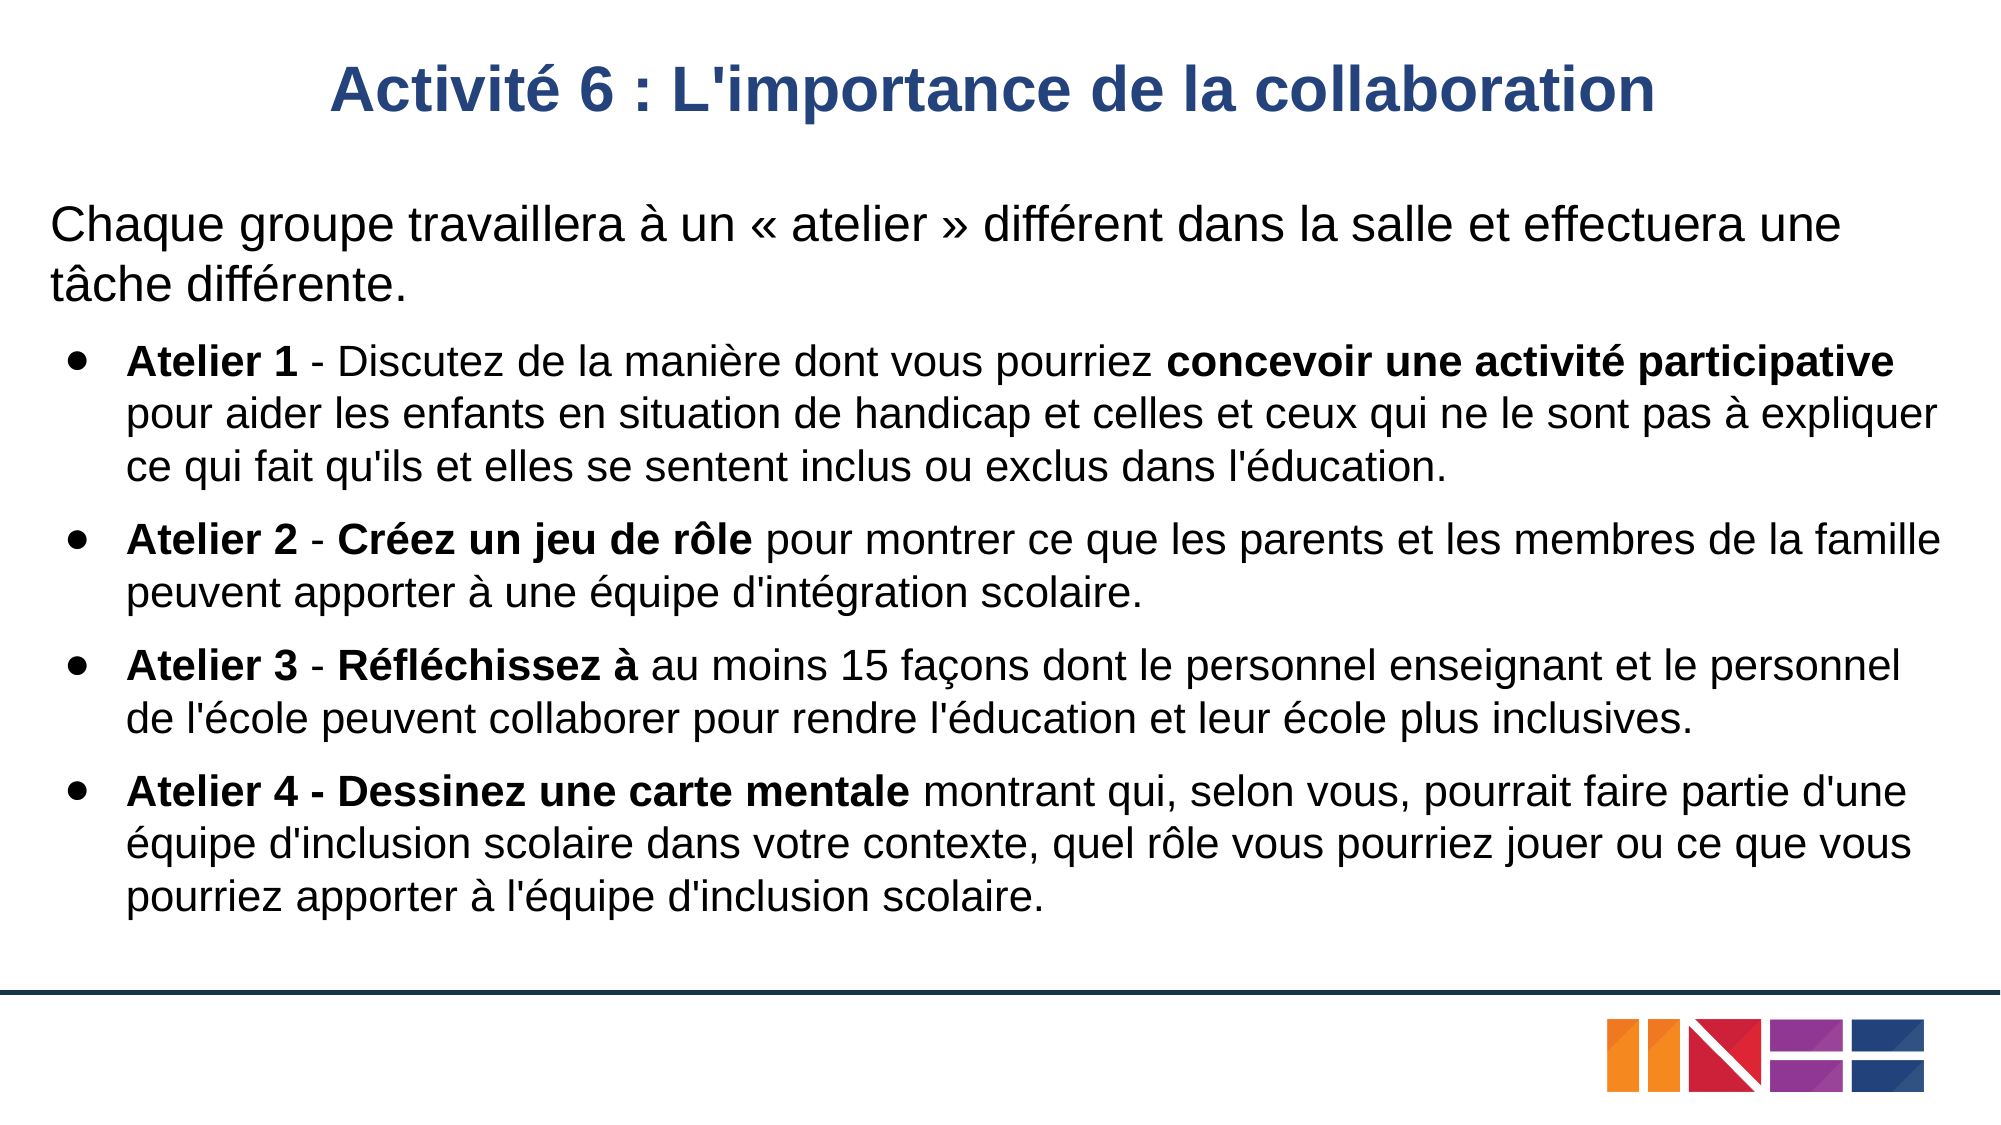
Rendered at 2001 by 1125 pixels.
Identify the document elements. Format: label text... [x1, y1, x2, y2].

list Chaque groupe travaillera à un « atelier » différent dans la salle et effectuera une tâche différente. Atelier 1 - Discutez de la manière dont vous pourriez concevoir une activité participative pour aider les enfants en situation de handicap et celles et ceux qui ne le sont pas à expliquer ce qui fait qu'ils et elles se sentent inclus ou exclus dans l'éducation. Atelier 2 - Créez un jeu de rôle pour montrer ce que les parents et les membres de la famille peuvent apporter à une équipe d'intégration scolaire. Atelier 3 - Réfléchissez à au moins 15 façons dont le personnel enseignant et le personnel de l'école peuvent collaborer pour rendre l'éducation et leur école plus inclusives. Atelier 4 - Dessinez une carte mentale montrant qui, selon vous, pourrait faire partie d'une équipe d'inclusion scolaire dans votre contexte, quel rôle vous pourriez jouer ou ce que vous pourriez apporter à l'équipe d'inclusion scolaire. [31, 172, 1971, 957]
title Activité 6 : L'importance de la collaboration [31, 28, 1957, 145]
picture [1607, 1019, 1924, 1092]
